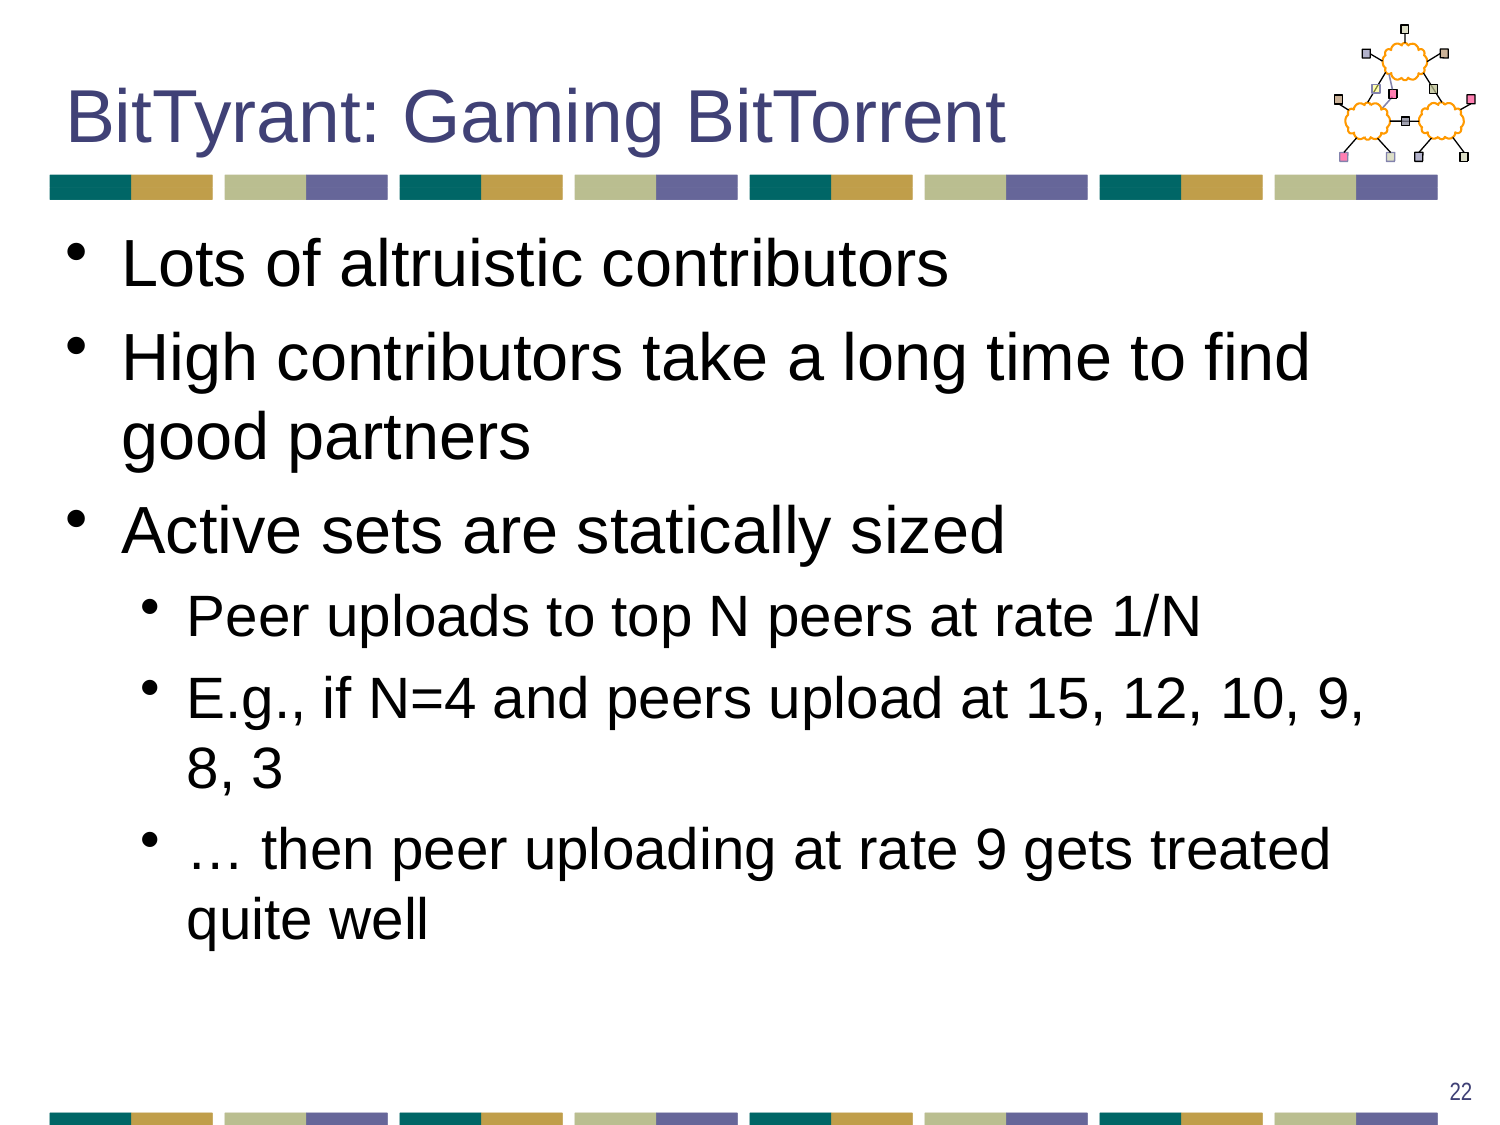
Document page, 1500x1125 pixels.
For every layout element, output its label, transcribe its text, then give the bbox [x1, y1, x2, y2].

list Lots of altruistic contributors High contributors take a long time to find good partners Active sets are statically sized Peer uploads to top N peers at rate 1/N E.g., if N=4 and peers upload at 15, 12, 10, 9, 8, 3 … then peer uploading at rate 9 gets treated quite well [50, 212, 1438, 1050]
slide_number 22 [1174, 1037, 1488, 1113]
title BitTyrant: Gaming BitTorrent [50, 62, 1438, 163]
